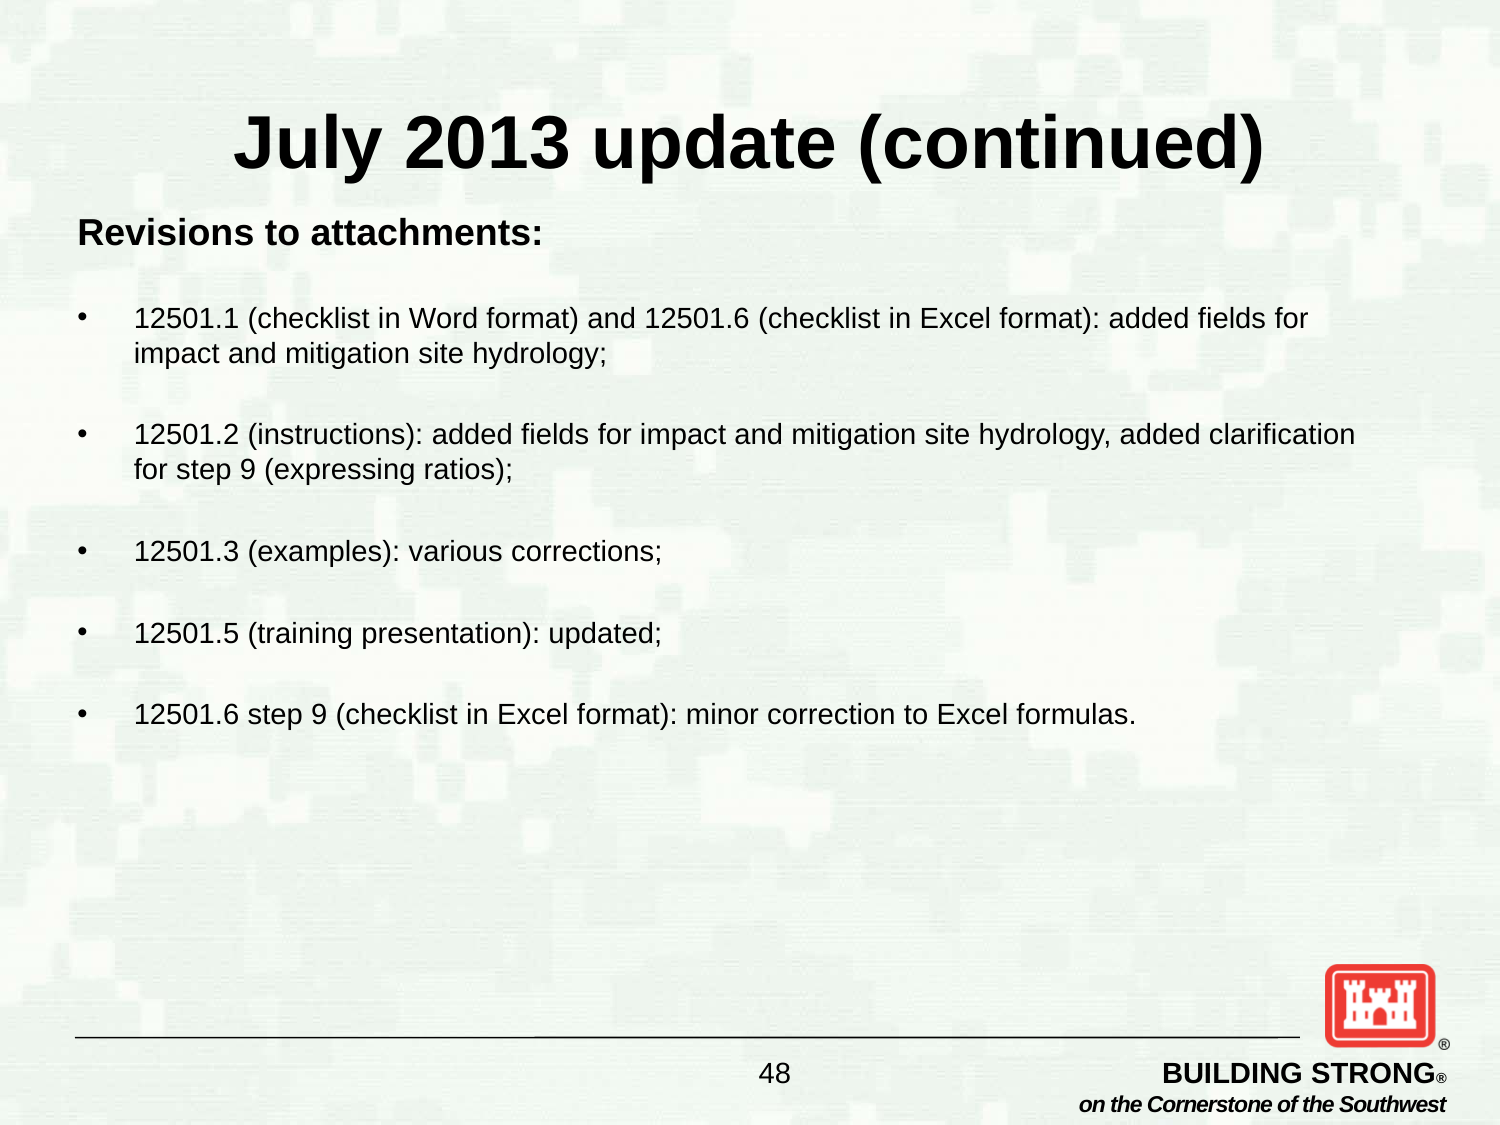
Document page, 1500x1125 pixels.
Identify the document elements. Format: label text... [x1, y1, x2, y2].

picture [0, 0, 1500, 1125]
slide_number 48 [599, 1046, 951, 1125]
list Revisions to attachments: 12501.1 (checklist in Word format) and 12501.6 (checklist in Excel format): added fields for impact and mitigation site hydrology; 12501.2 (instructions): added fields for impact and mitigation site hydrology, added clarification for step 9 (expressing ratios); 12501.3 (examples): various corrections; 12501.5 (training presentation): updated; 12501.6 step 9 (checklist in Excel format): minor correction to Excel formulas. [62, 199, 1413, 963]
title July 2013 update (continued) [74, 44, 1426, 233]
